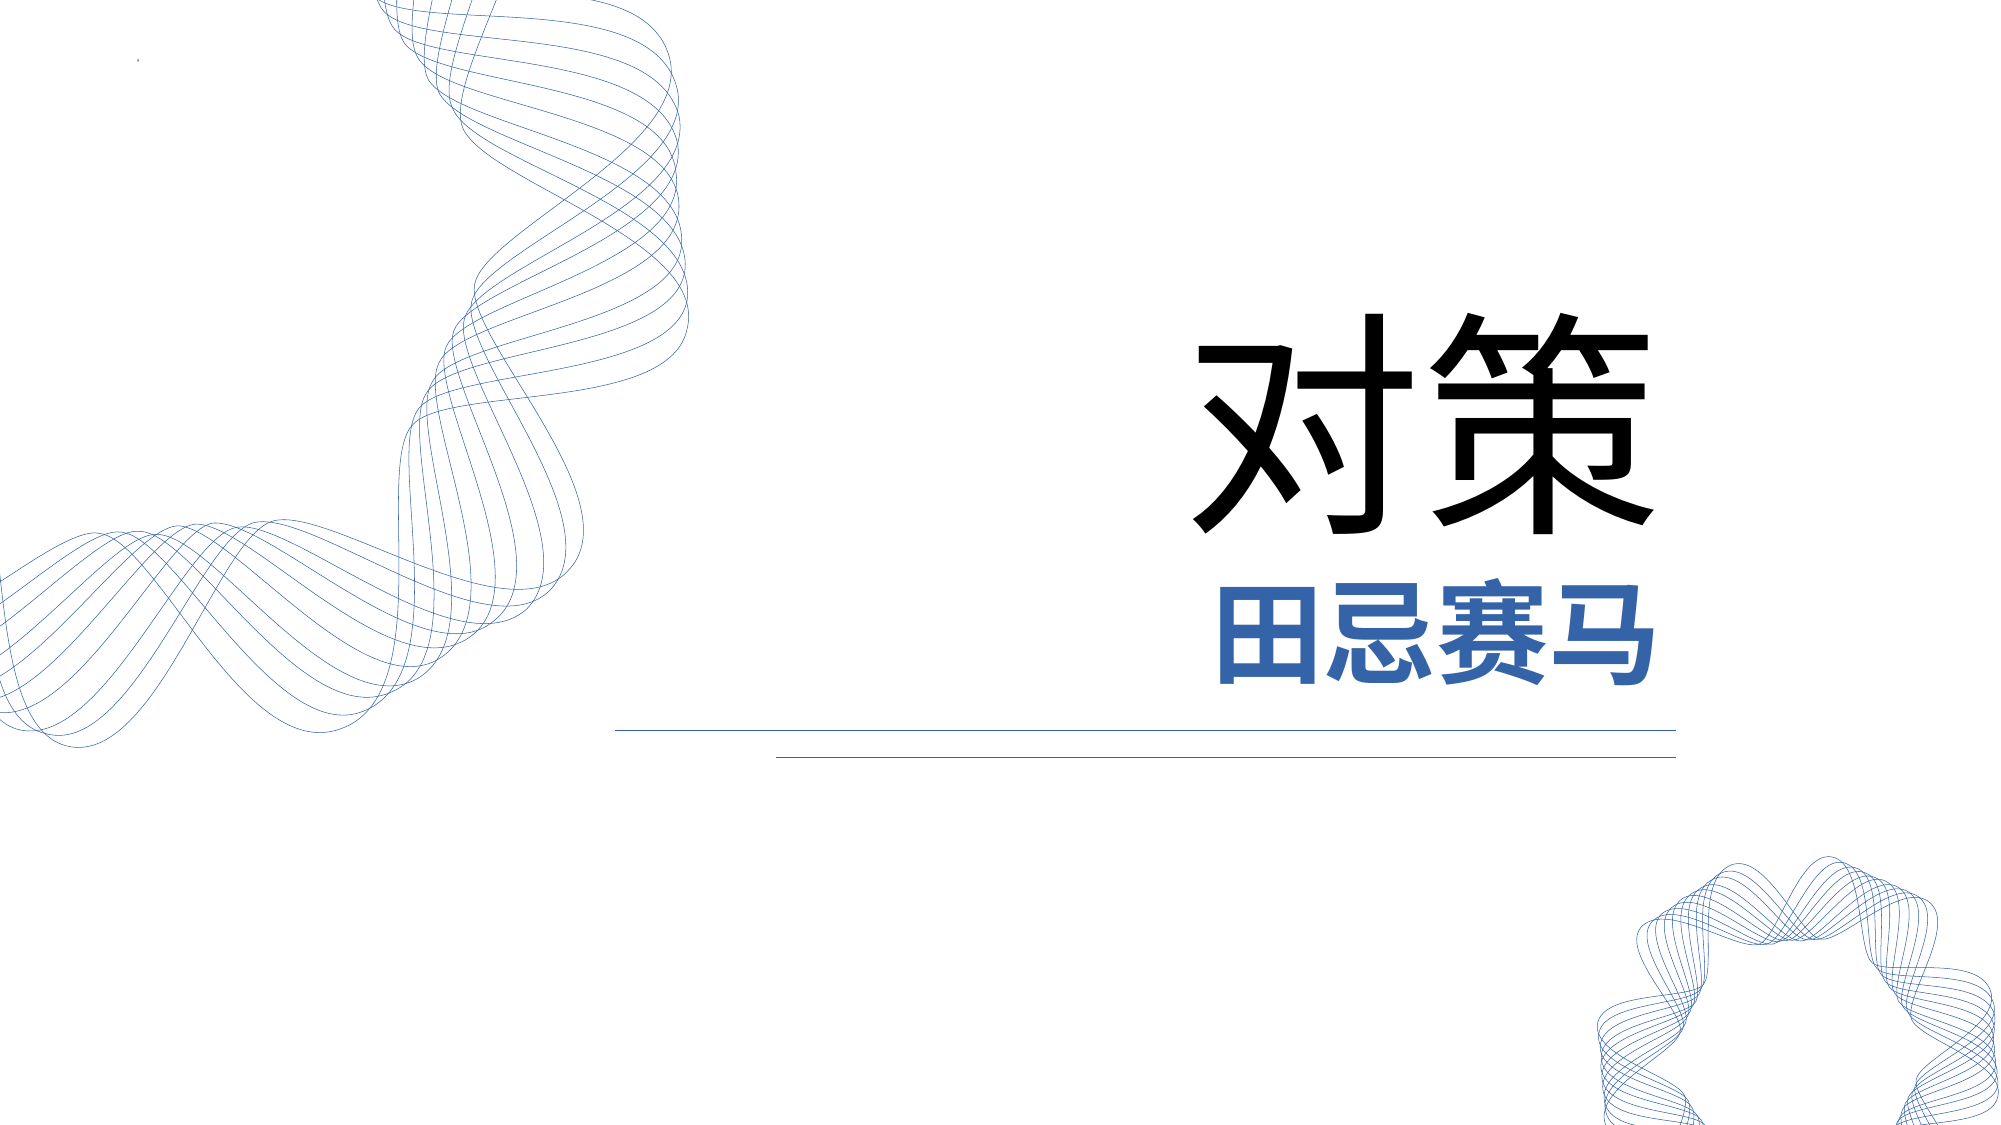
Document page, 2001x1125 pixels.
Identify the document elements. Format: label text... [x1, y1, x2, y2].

text_box 对策 田忌赛马 [776, 268, 1677, 706]
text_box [615, 730, 1677, 758]
